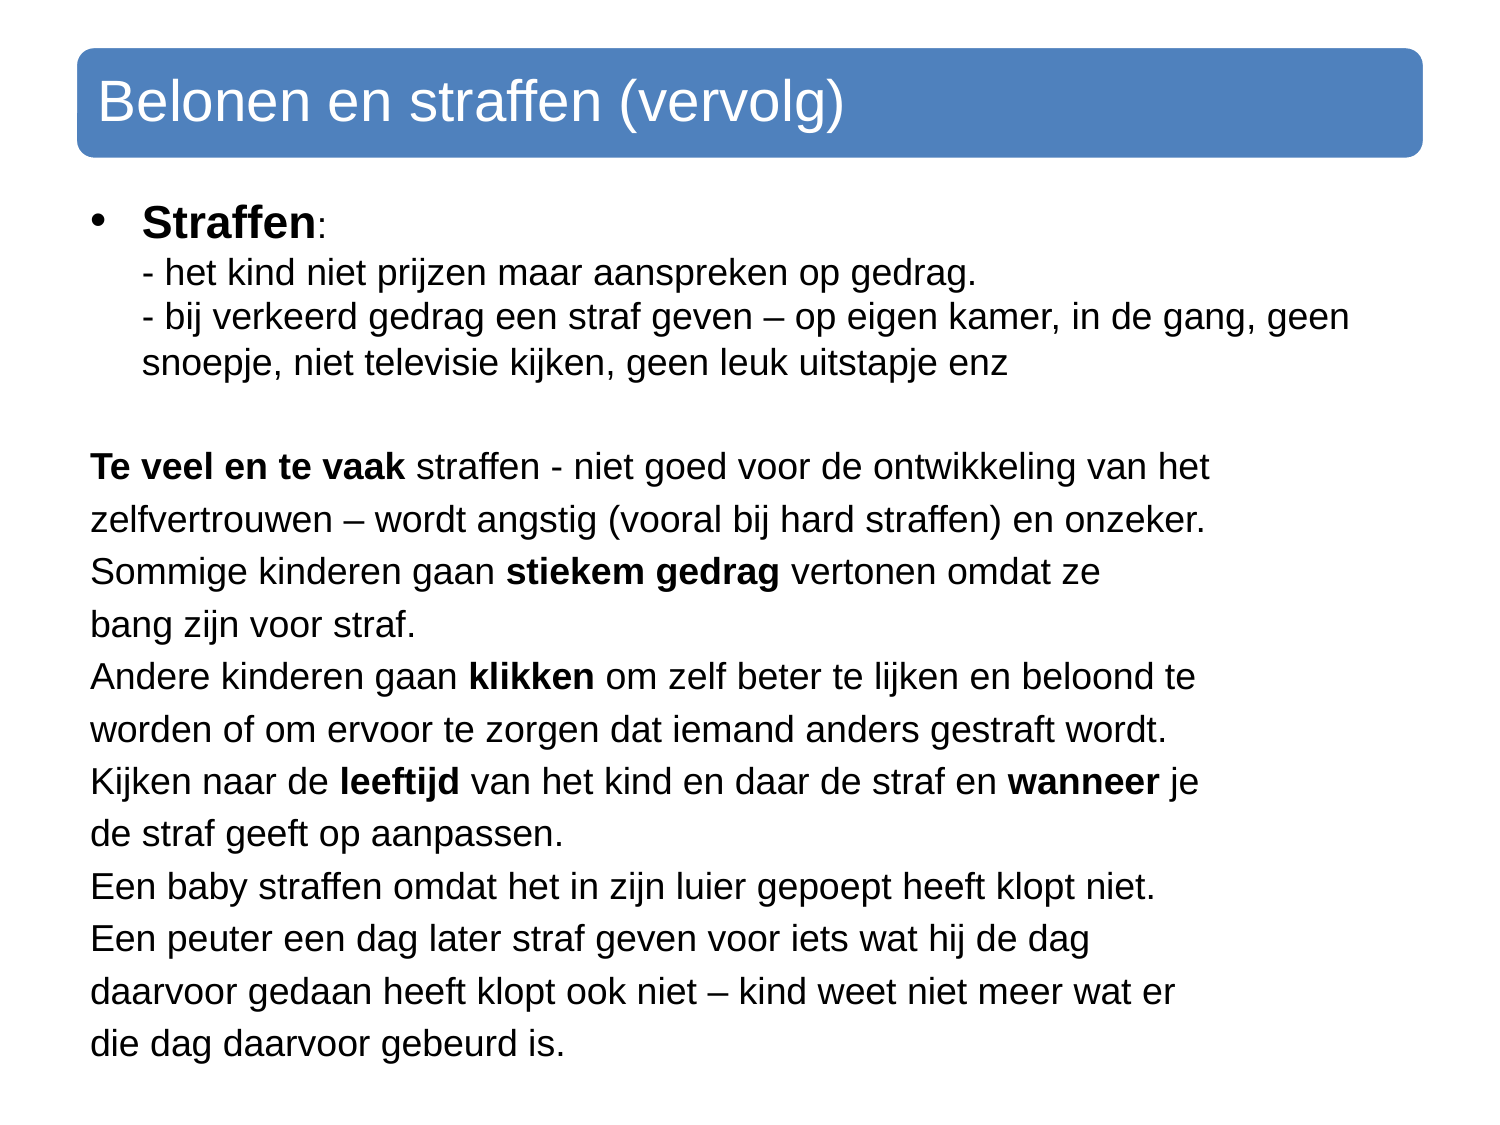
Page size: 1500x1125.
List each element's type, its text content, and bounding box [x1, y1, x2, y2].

list Straffen: - het kind niet prijzen maar aanspreken op gedrag. - bij verkeerd gedrag een straf geven – op eigen kamer, in de gang, geen snoepje, niet televisie kijken, geen leuk uitstapje enz Te veel en te vaak straffen - niet goed voor de ontwikkeling van het zelfvertrouwen – wordt angstig (vooral bij hard straffen) en onzeker. Sommige kinderen gaan stiekem gedrag vertonen omdat ze bang zijn voor straf. Andere kinderen gaan klikken om zelf beter te lijken en beloond te worden of om ervoor te zorgen dat iemand anders gestraft wordt. Kijken naar de leeftijd van het kind en daar de straf en wanneer je de straf geeft op aanpassen. Een baby straffen omdat het in zijn luier gepoept heeft klopt niet. Een peuter een dag later straf geven voor iets wat hij de dag daarvoor gedaan heeft klopt ook niet – kind weet niet meer wat er die dag daarvoor gebeurd is. [75, 184, 1425, 1094]
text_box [74, 44, 1426, 162]
